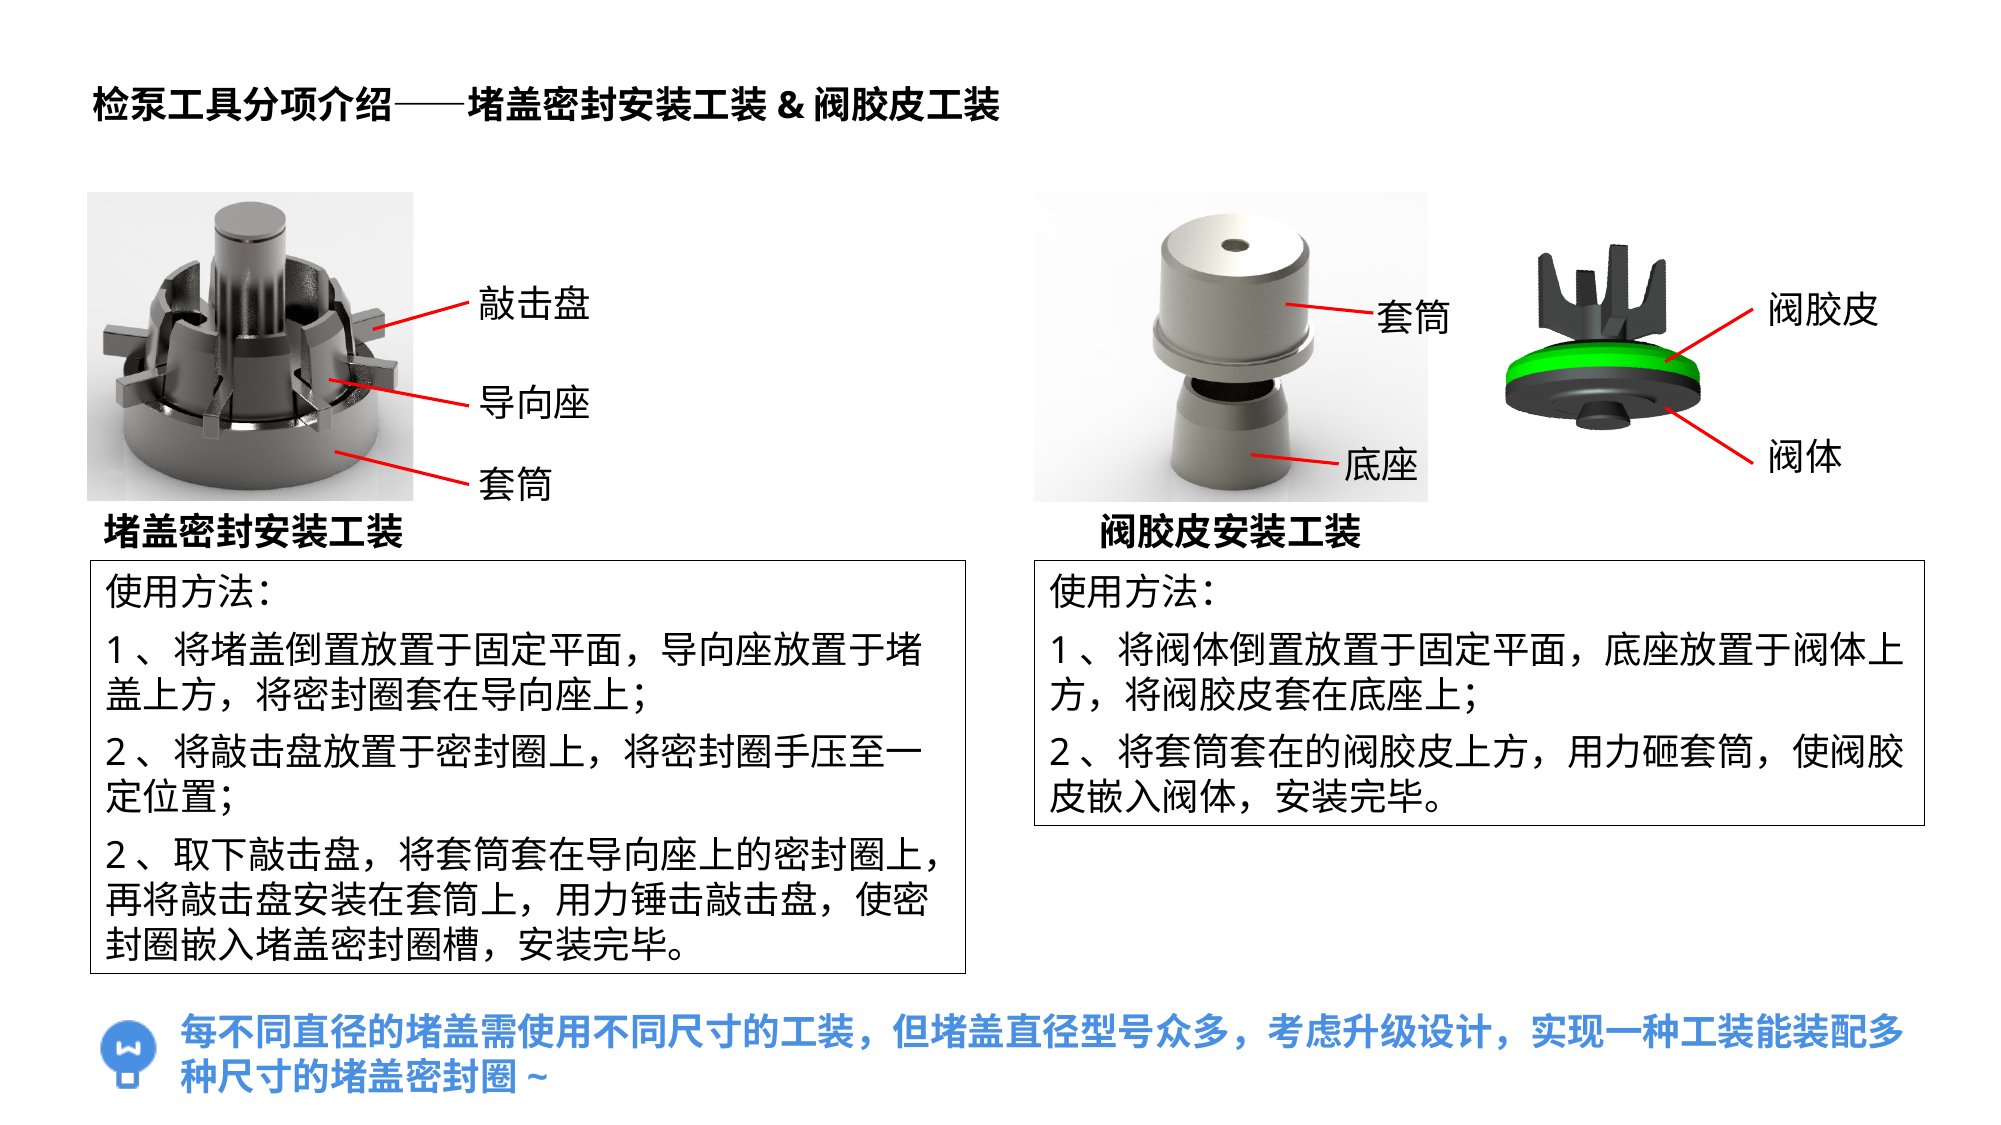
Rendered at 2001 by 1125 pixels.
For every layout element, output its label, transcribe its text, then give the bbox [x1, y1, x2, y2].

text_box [328, 379, 470, 406]
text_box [1665, 309, 1754, 362]
text_box 导向座 [464, 371, 614, 432]
text_box 检泵工具分项介绍——堵盖密封安装工装&阀胶皮工装 [78, 73, 1017, 134]
text_box 敲击盘 [464, 272, 614, 333]
picture [87, 192, 414, 501]
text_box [1250, 454, 1339, 464]
text_box 阀胶皮 [1753, 278, 1905, 339]
text_box 底座 [1428, 433, 1437, 494]
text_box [1285, 304, 1374, 314]
text_box 阀胶皮安装工装 [1085, 502, 1378, 560]
text_box 堵盖密封安装工装 [88, 500, 419, 560]
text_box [1665, 407, 1754, 464]
text_box 使用方法： 1、将阀体倒置放置于固定平面，底座放置于阀体上方，将阀胶皮套在底座上； 2、将套筒套在的阀胶皮上方，用力砸套筒，使阀胶皮嵌入阀体，安装完毕。 [1034, 560, 1925, 826]
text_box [334, 451, 470, 485]
text_box 套筒 [1428, 286, 1470, 347]
picture [90, 1016, 166, 1092]
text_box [372, 302, 470, 330]
text_box 套筒 [464, 454, 572, 514]
text_box 使用方法： 1、将堵盖倒置放置于固定平面，导向座放置于堵盖上方，将密封圈套在导向座上； 2、将敲击盘放置于密封圈上，将密封圈手压至一定位置； 2、取下敲击盘，将套筒套在导向座上的密封圈上，再将敲击盘安装在套筒上，用力锤击敲击盘，使密封圈嵌入堵盖密封圈槽，安装完毕。 [90, 560, 966, 974]
text_box 每不同直径的堵盖需使用不同尺寸的工装，但堵盖直径型号众多，考虑升级设计，实现一种工装能装配多种尺寸的堵盖密封圈~ [165, 1000, 1925, 1106]
picture [1493, 223, 1731, 458]
picture [1034, 192, 1428, 502]
text_box 阀体 [1753, 425, 1861, 486]
